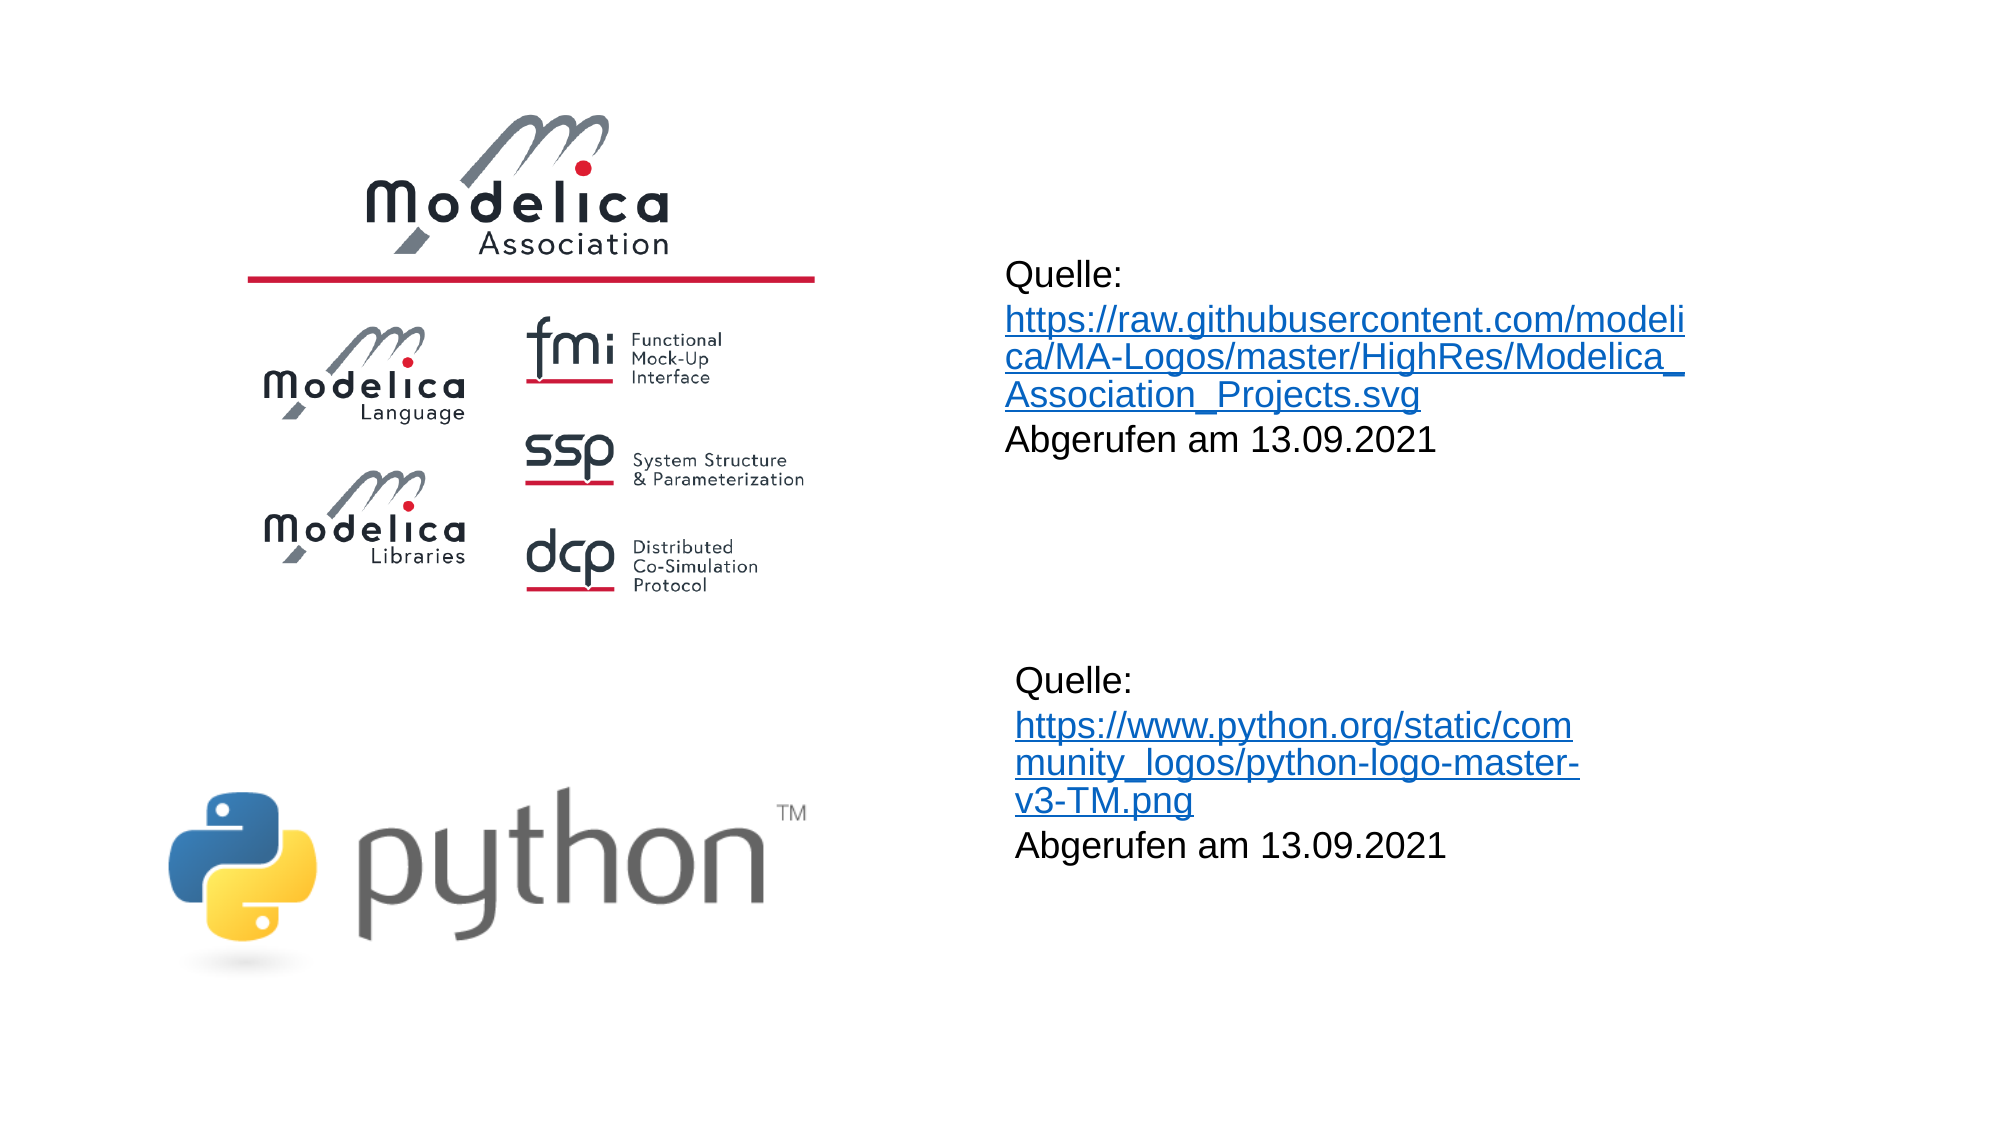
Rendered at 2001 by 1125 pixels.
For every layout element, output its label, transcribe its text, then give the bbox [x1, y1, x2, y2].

picture [63, 748, 868, 1021]
text_box Quelle: https://raw.githubusercontent.com/modelica/MA-Logos/master/HighRes/Modelica_Association_Projects.svg Abgerufen am 13.09.2021 [989, 242, 1716, 393]
picture [220, 87, 842, 619]
text_box Quelle: https://www.python.org/static/community_logos/python-logo-master-v3-TM.png Abgerufen am 13.09.2021 [999, 648, 1605, 799]
